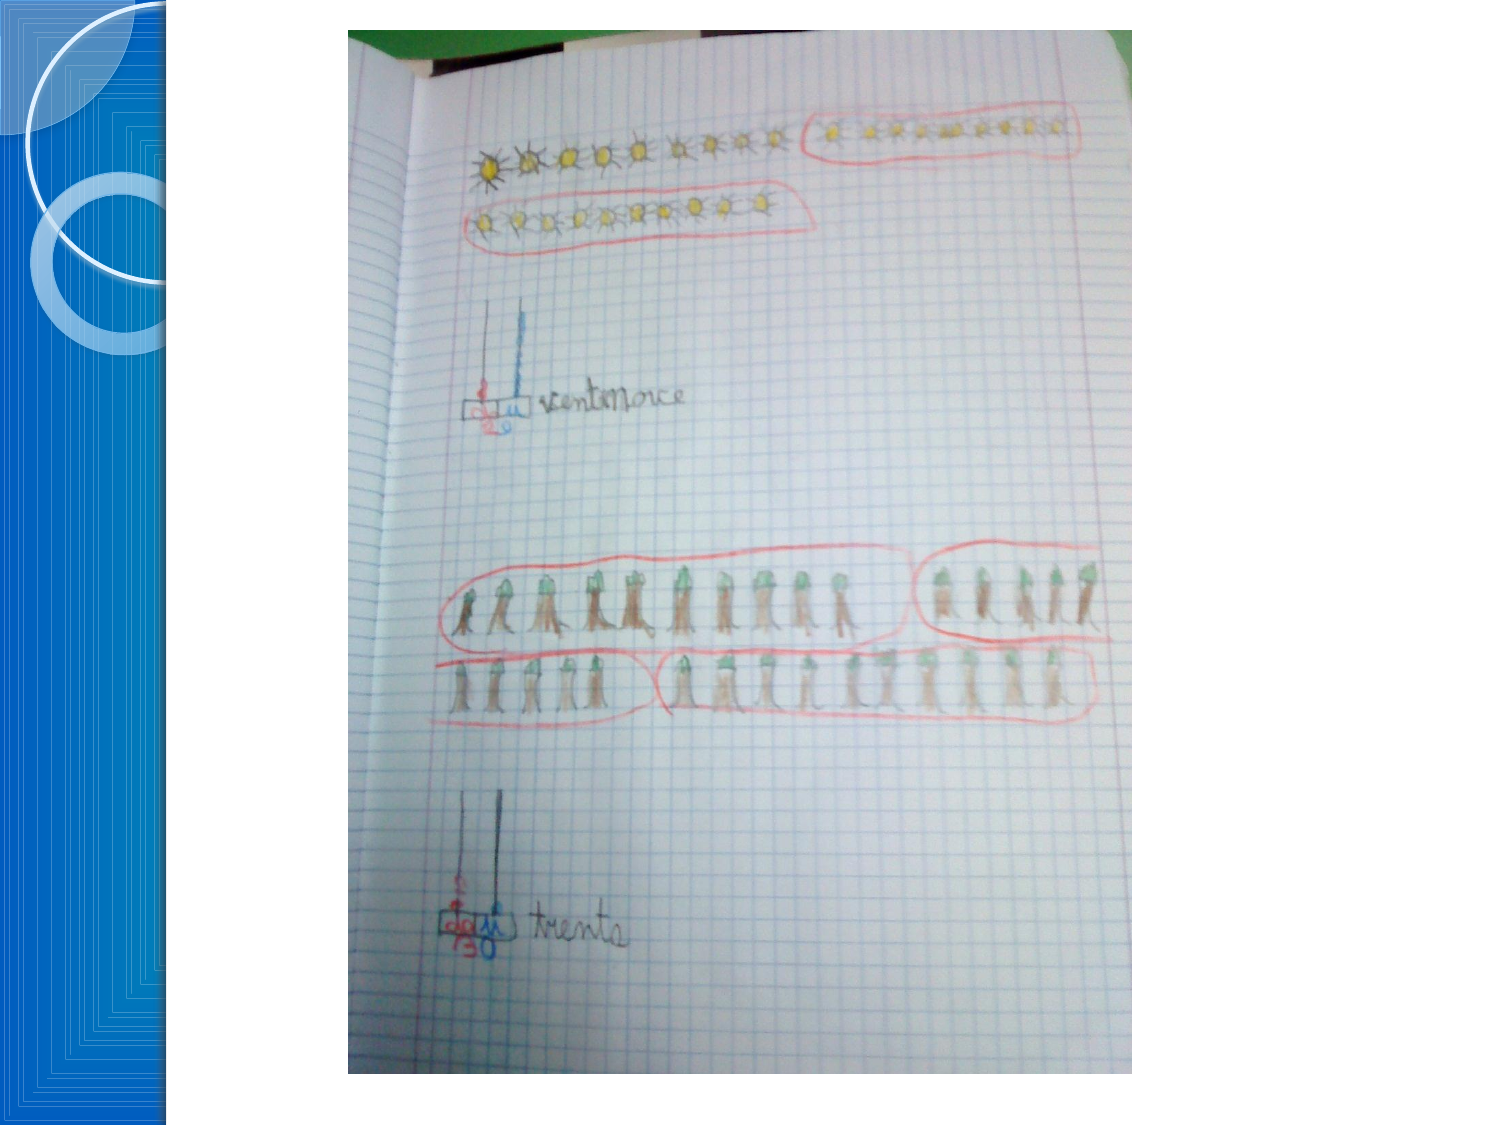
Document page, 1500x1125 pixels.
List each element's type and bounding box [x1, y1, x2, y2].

picture [348, 30, 1132, 1075]
